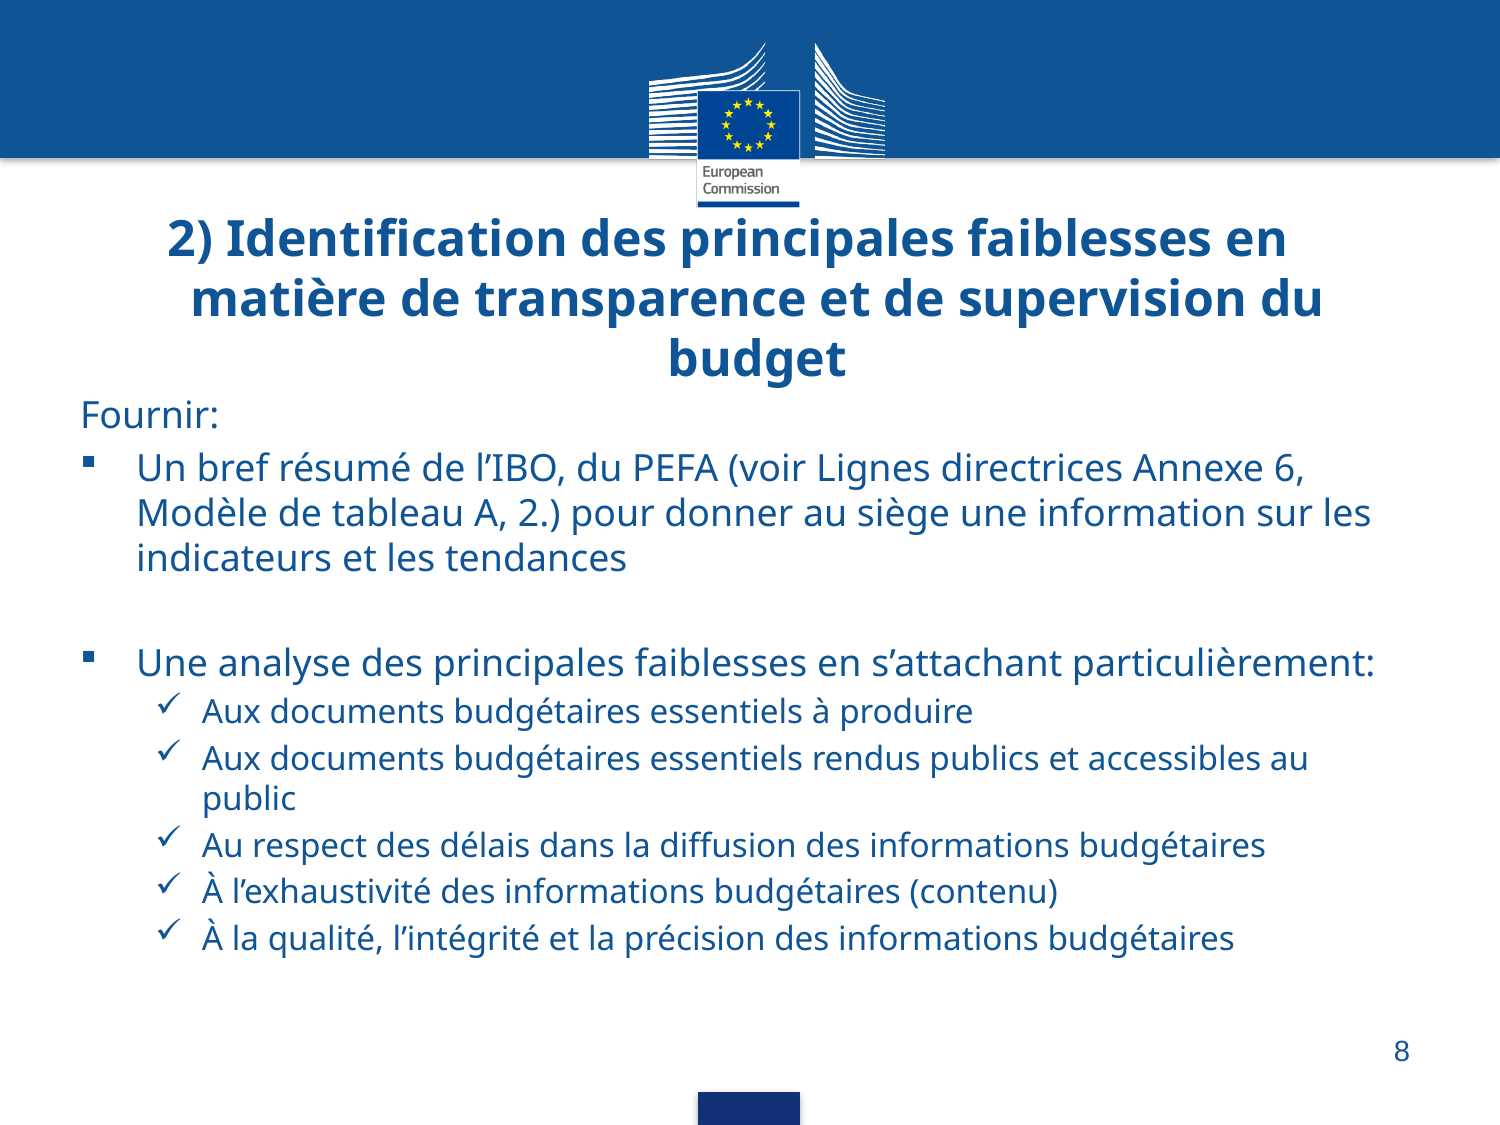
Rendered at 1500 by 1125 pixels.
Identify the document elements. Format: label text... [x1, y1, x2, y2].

slide_number 8 [1074, 1024, 1426, 1103]
title 2) Identification des principales faiblesses en matière de transparence et de supervision du budget [52, 219, 1404, 374]
picture [649, 42, 885, 208]
list Fournir: Un bref résumé de l’IBO, du PEFA (voir Lignes directrices Annexe 6, Modèle de tableau A, 2.) pour donner au siège une information sur les indicateurs et les tendances Une analyse des principales faiblesses en s’attachant particulièrement: Aux documents budgétaires essentiels à produire Aux documents budgétaires essentiels rendus publics et accessibles au public Au respect des délais dans la diffusion des informations budgétaires À l’exhaustivité des informations budgétaires (contenu) À la qualité, l’intégrité et la précision des informations budgétaires [64, 316, 1416, 1083]
